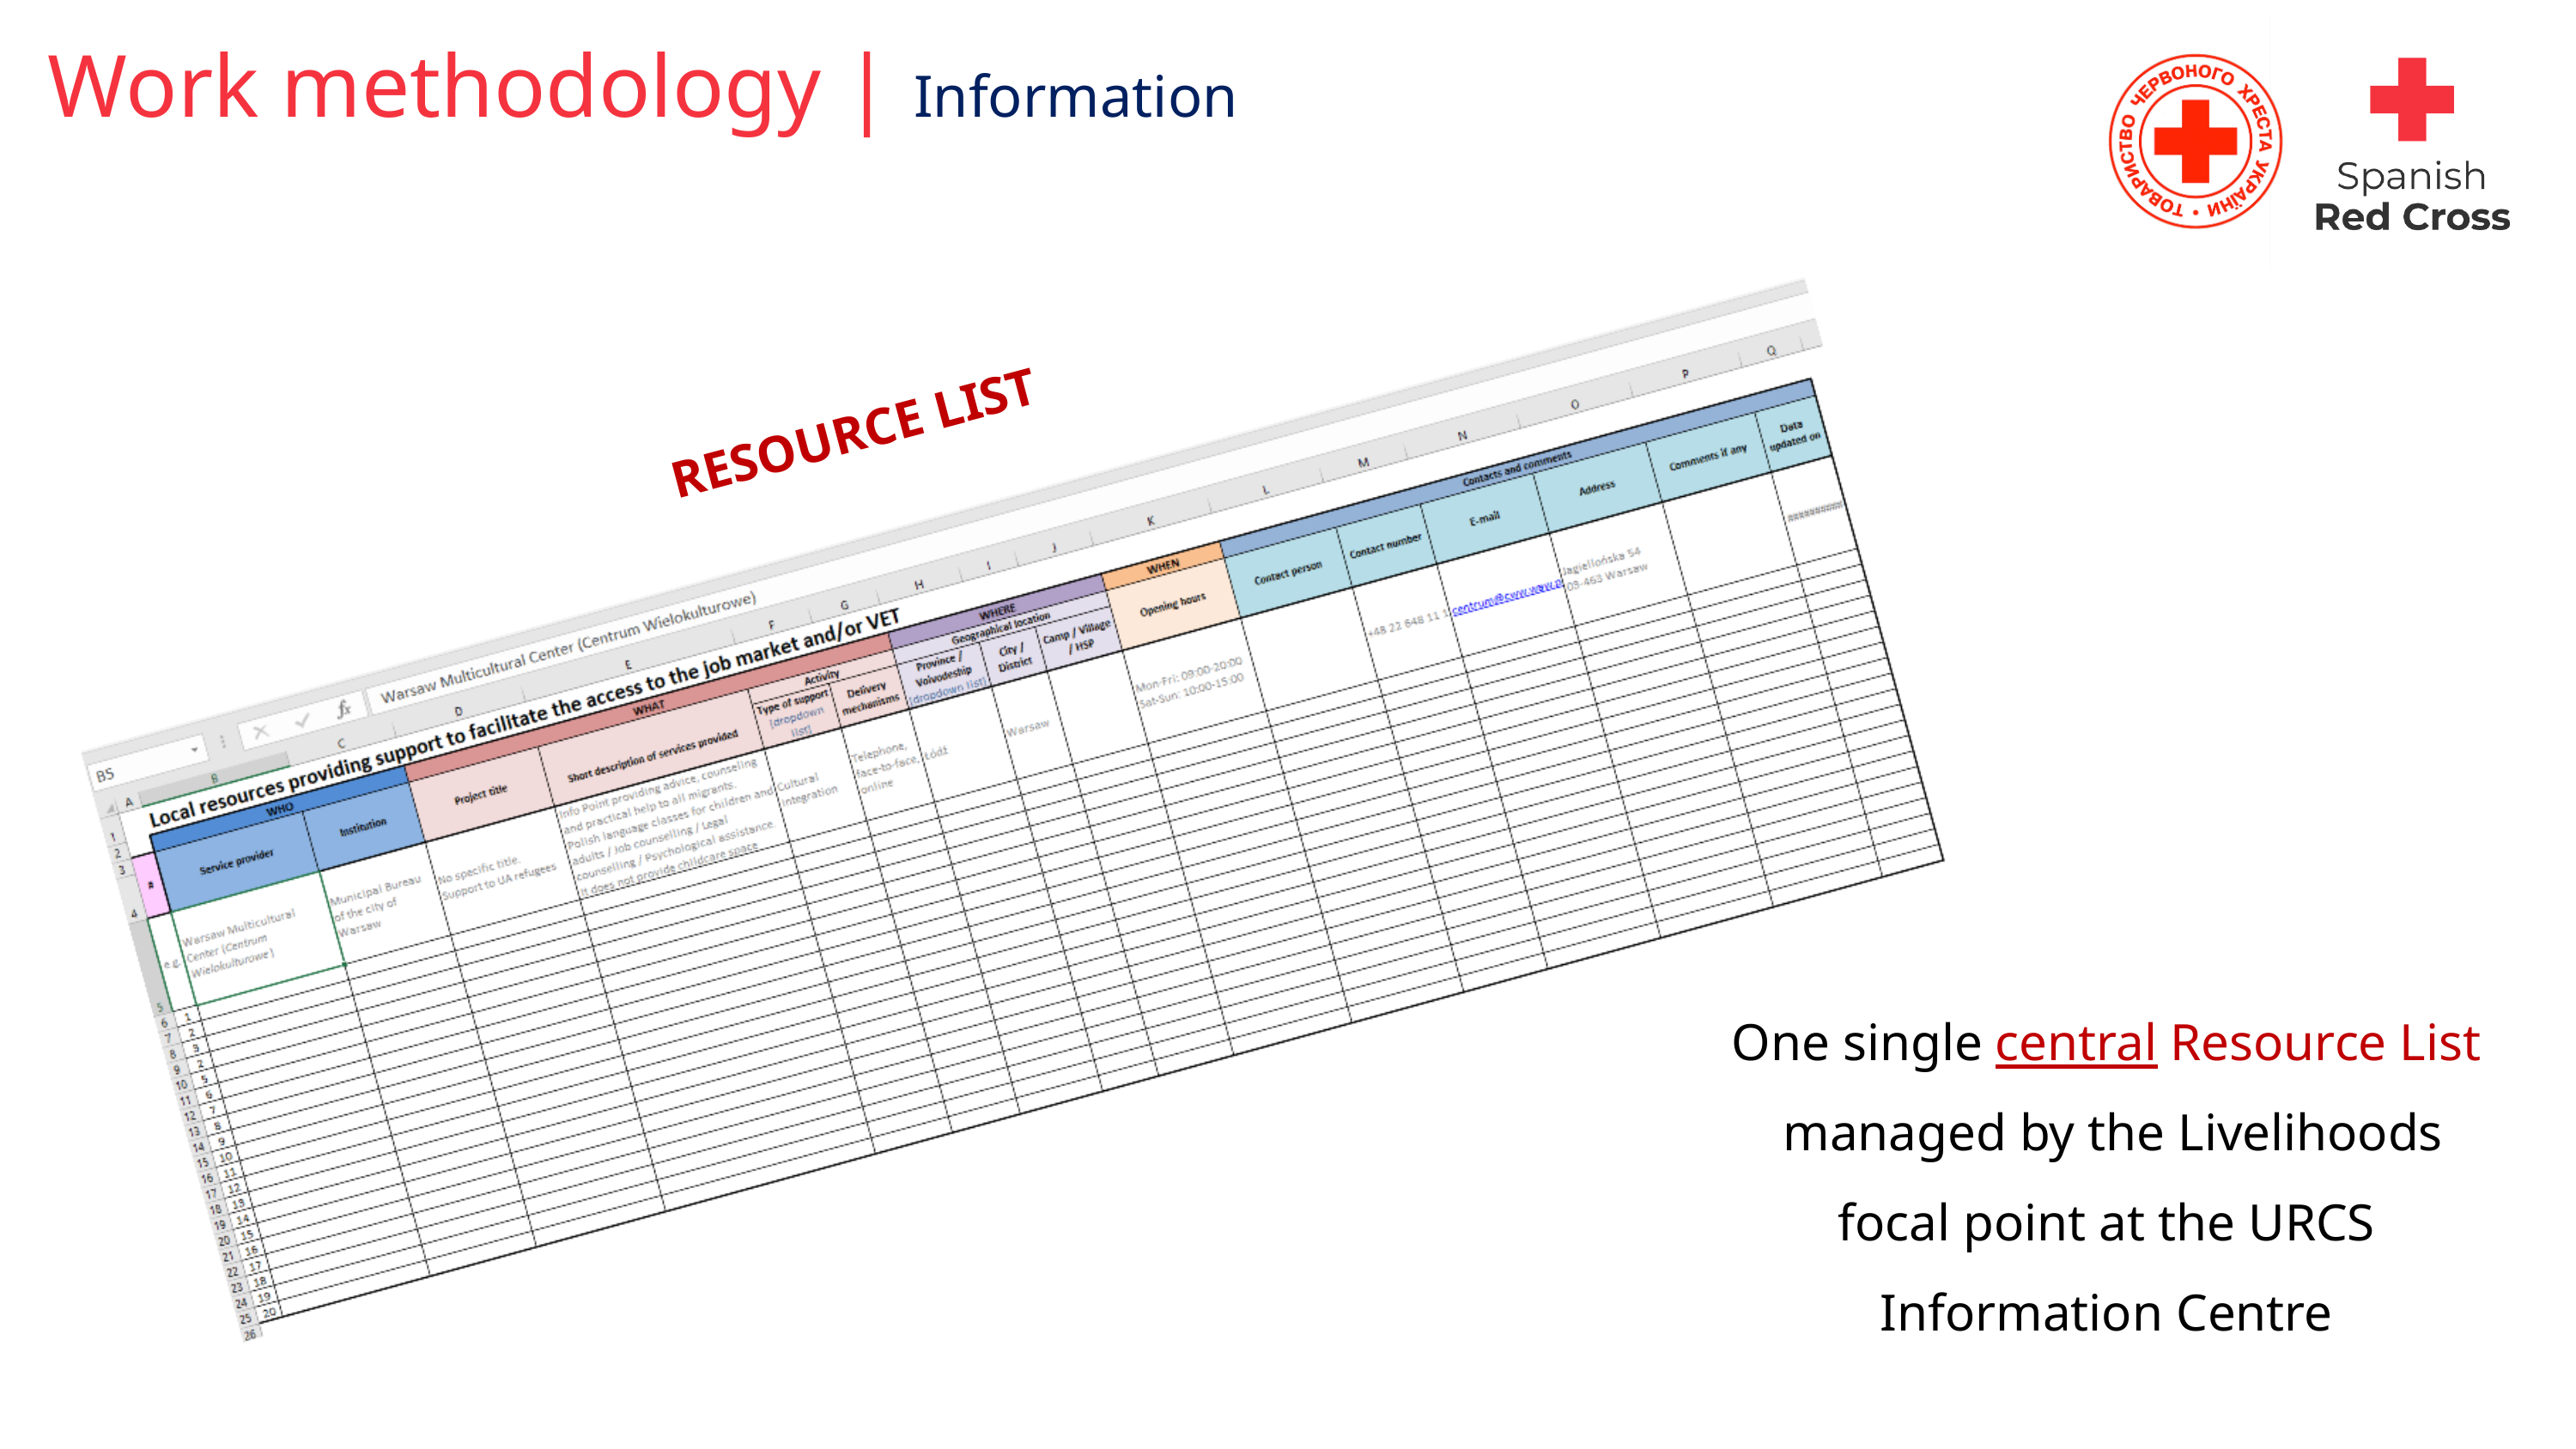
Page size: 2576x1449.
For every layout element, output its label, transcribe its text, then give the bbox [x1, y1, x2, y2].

text_box Work methodology | Information [41, 24, 1893, 141]
text_box RESOURCE LIST [656, 341, 1070, 502]
picture [2100, 3, 2547, 281]
text_box One single central Resource List managed by the Livelihoods focal point at the URCS Information Centre [1717, 974, 2496, 1348]
picture [83, 278, 1966, 1341]
